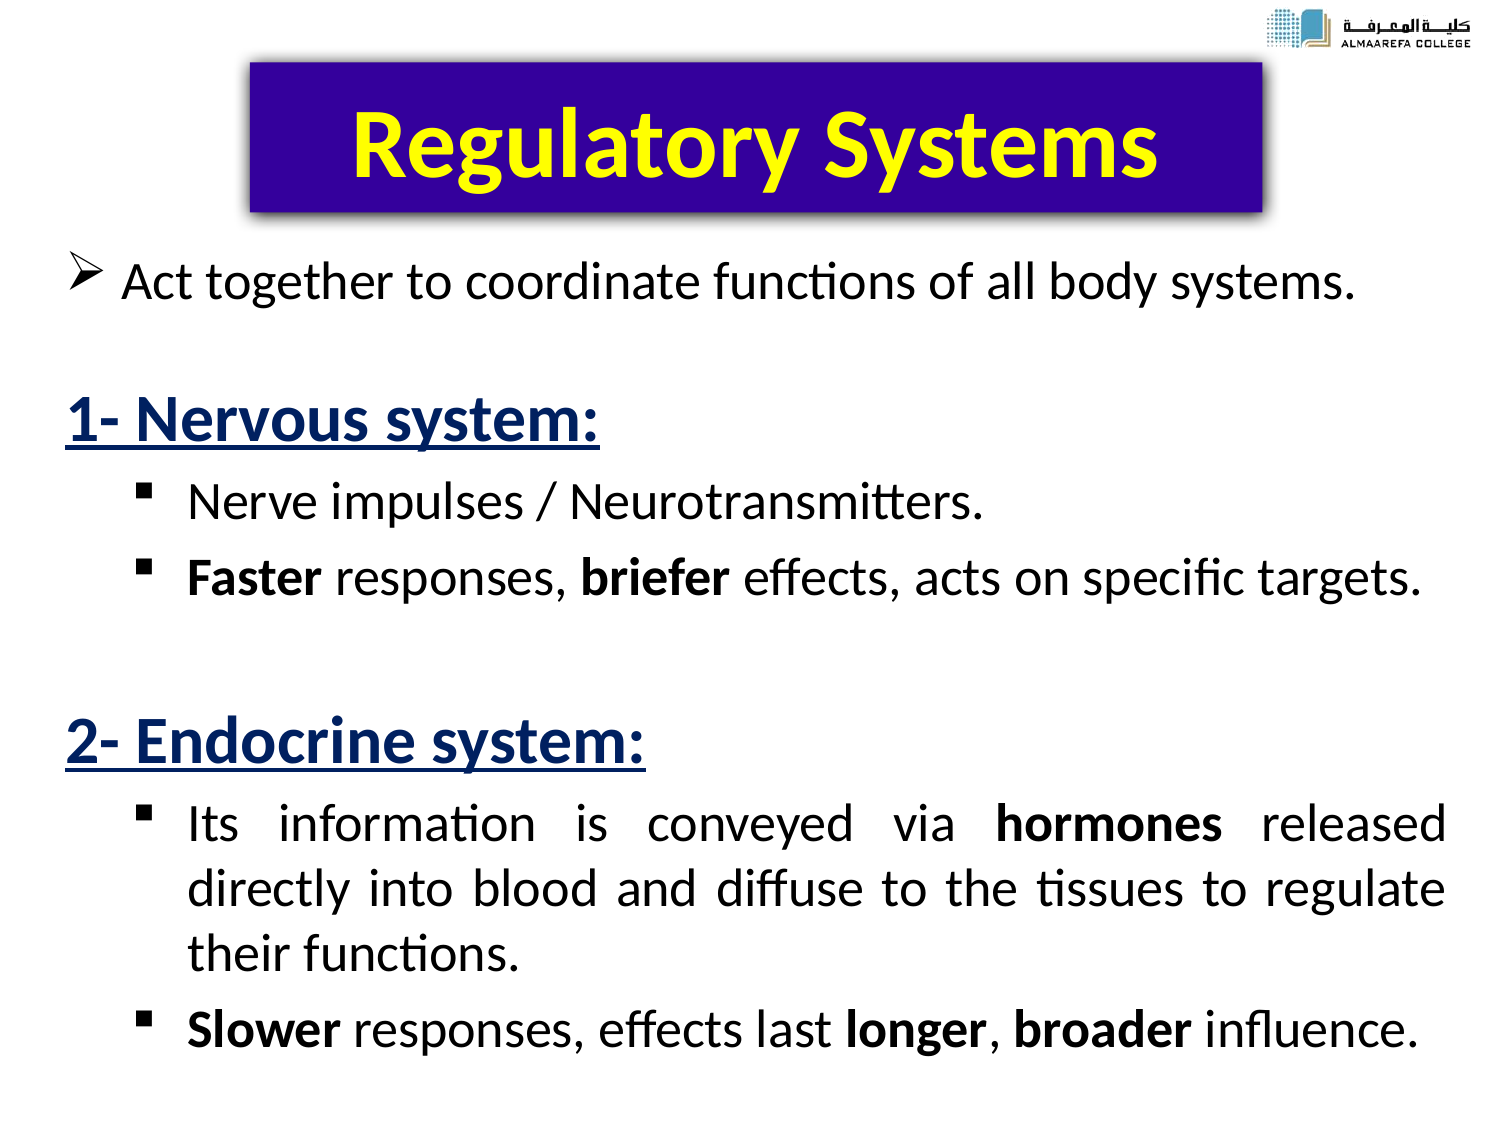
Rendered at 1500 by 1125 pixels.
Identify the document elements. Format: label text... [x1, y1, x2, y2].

picture [1262, 0, 1475, 65]
list Act together to coordinate functions of all body systems. 1- Nervous system: Nerve impulses / Neurotransmitters. Faster responses, briefer effects, acts on specific targets. 2- Endocrine system: Its information is conveyed via hormones released directly into blood and diffuse to the tissues to regulate their functions. Slower responses, effects last longer, broader influence. [50, 237, 1463, 1080]
title Regulatory Systems [249, 62, 1263, 213]
